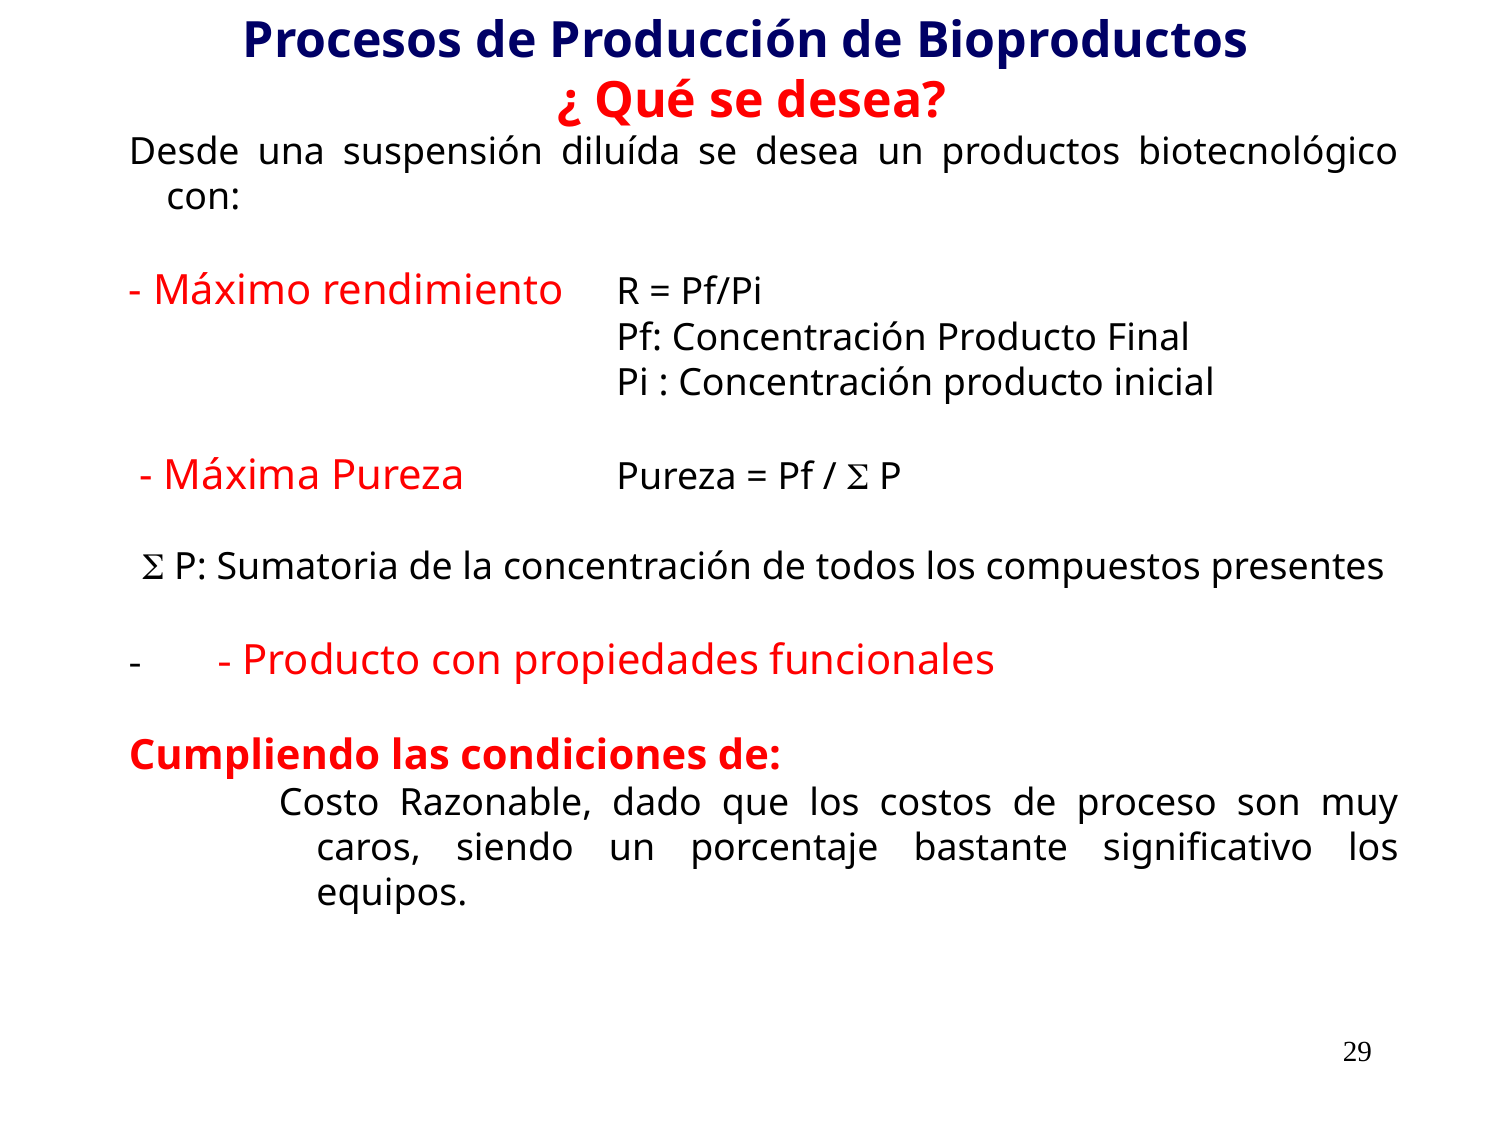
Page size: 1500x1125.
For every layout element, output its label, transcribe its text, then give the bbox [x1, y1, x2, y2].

text_box Procesos de Producción de Bioproductos ¿ Qué se desea? Desde una suspensión diluída se desea un productos biotecnológico con: - Máximo rendimiento R = Pf/Pi Pf: Concentración Producto Final Pi : Concentración producto inicial - Máxima Pureza Pureza = Pf / S P S P: Sumatoria de la concentración de todos los compuestos presentes - - Producto con propiedades funcionales Cumpliendo las condiciones de: Costo Razonable, dado que los costos de proceso son muy caros, siendo un porcentaje bastante significativo los equipos. [76, 0, 1415, 1055]
slide_number 29 [1074, 1024, 1388, 1101]
